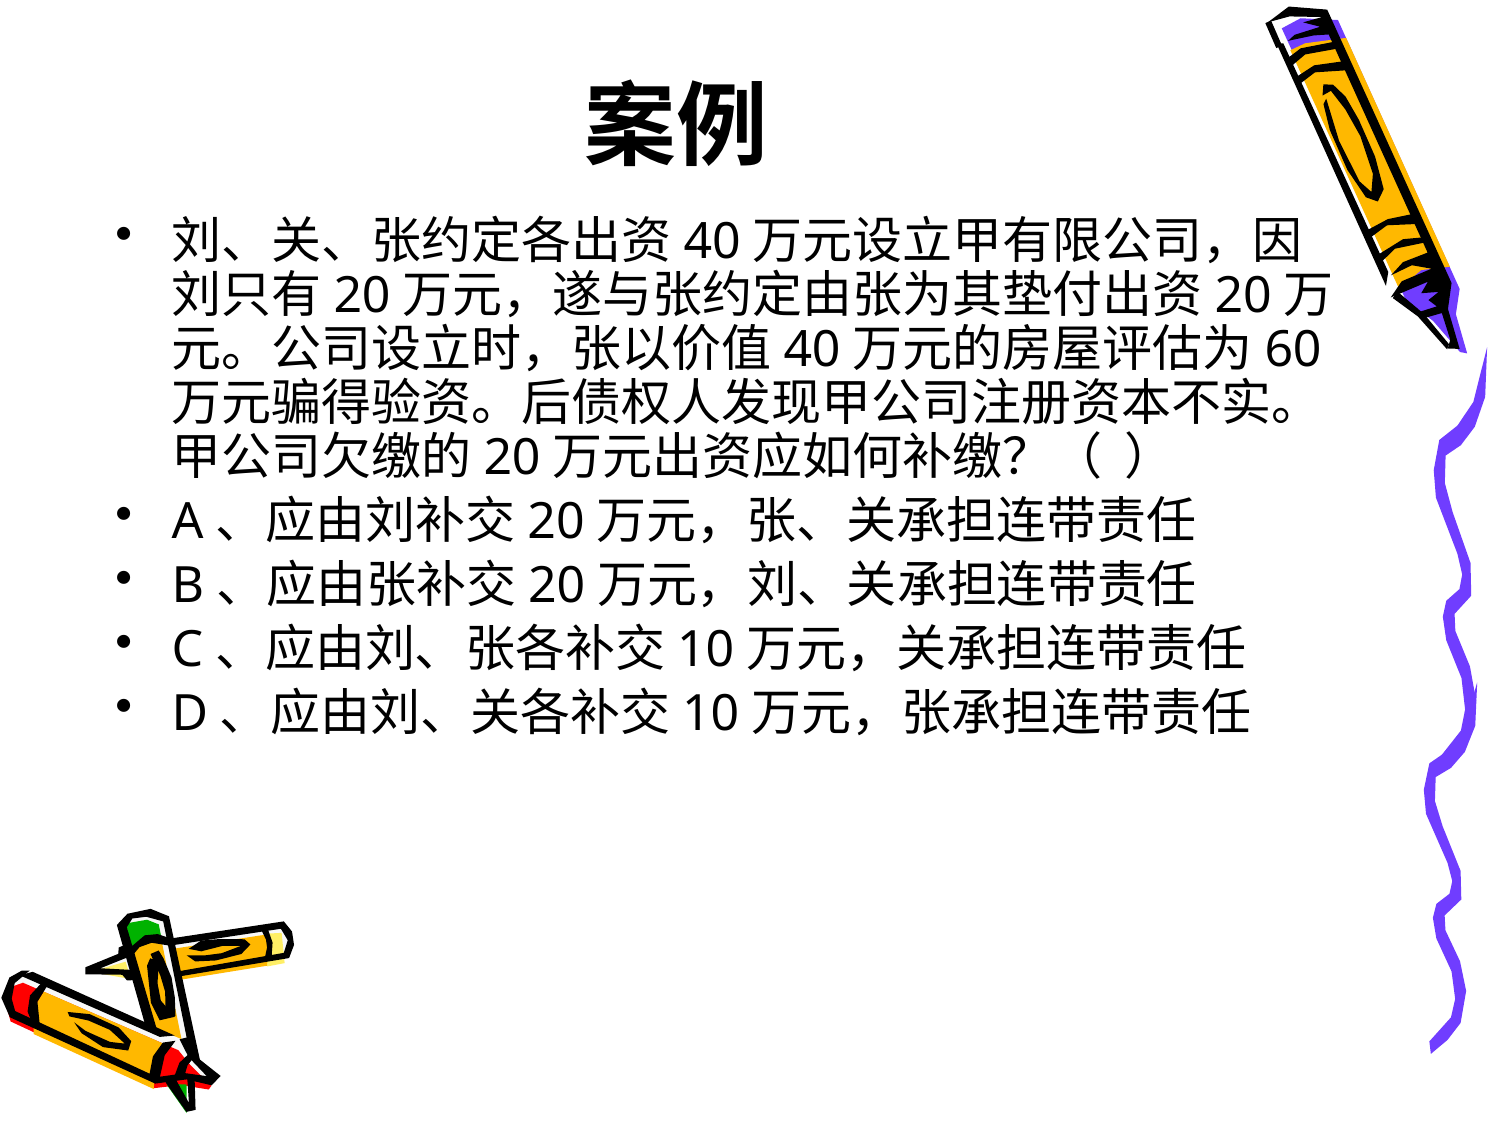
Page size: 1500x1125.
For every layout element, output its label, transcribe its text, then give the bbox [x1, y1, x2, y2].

title 案例 [112, 24, 1240, 185]
list 刘、关、张约定各出资40万元设立甲有限公司，因刘只有20万元，遂与张约定由张为其垫付出资20万元。公司设立时，张以价值40万元的房屋评估为60万元骗得验资。后债权人发现甲公司注册资本不实。甲公司欠缴的20万元出资应如何补缴？（ ） A、应由刘补交20万元，张、关承担连带责任 B、应由张补交20万元，刘、关承担连带责任 C、应由刘、张各补交10万元，关承担连带责任 D、应由刘、关各补交10万元，张承担连带责任 [100, 207, 1364, 809]
